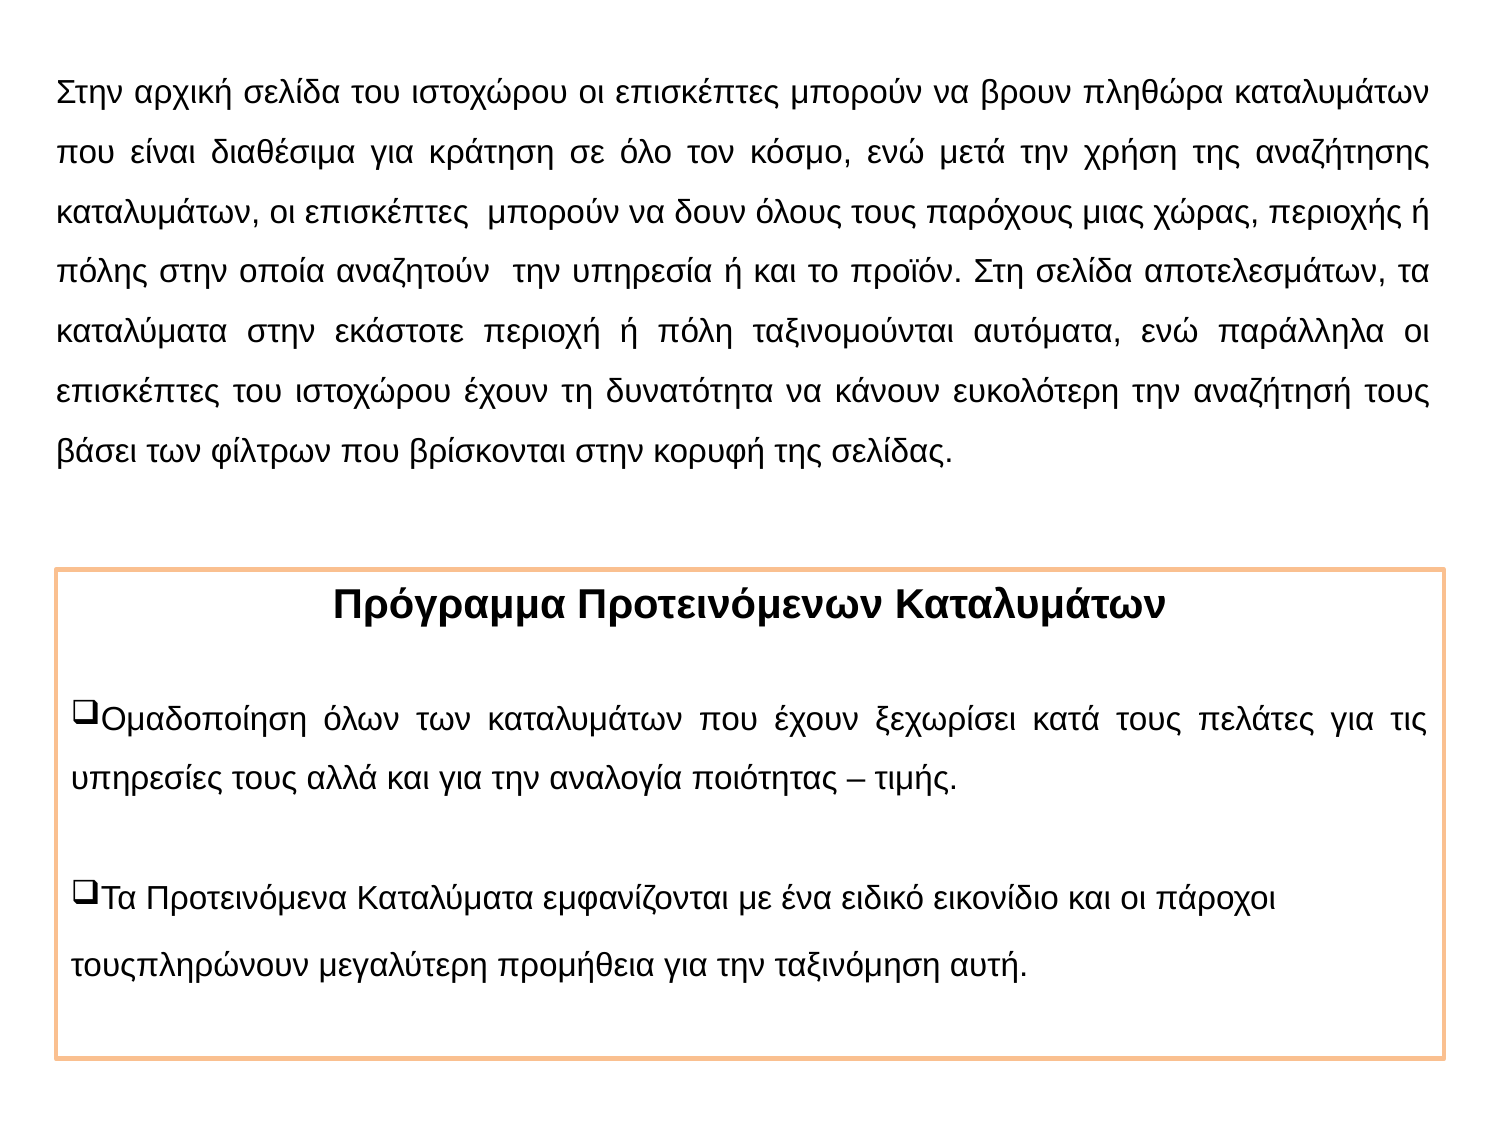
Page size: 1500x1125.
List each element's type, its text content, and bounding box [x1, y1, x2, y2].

text_box Στην αρχική σελίδα του ιστοχώρου οι επισκέπτες μπορούν να βρουν πληθώρα καταλυμάτων που είναι διαθέσιμα για κράτηση σε όλο τον κόσμο, ενώ μετά την χρήση της αναζήτησης καταλυμάτων, οι επισκέπτες μπορούν να δουν όλους τους παρόχους μιας χώρας, περιοχής ή πόλης στην οποία αναζητούν την υπηρεσία ή και το προϊόν. Στη σελίδα αποτελεσμάτων, τα καταλύματα στην εκάστοτε περιοχή ή πόλη ταξινομούνται αυτόματα, ενώ παράλληλα οι επισκέπτες του ιστοχώρου έχουν τη δυνατότητα να κάνουν ευκολότερη την αναζήτησή τους βάσει των φίλτρων που βρίσκονται στην κορυφή της σελίδας. [41, 42, 1447, 477]
text_box Πρόγραμμα Προτεινόμενων Καταλυμάτων Ομαδοποίηση όλων των καταλυμάτων που έχουν ξεχωρίσει κατά τους πελάτες για τις υπηρεσίες τους αλλά και για την αναλογία ποιότητας – τιμής. Τα Προτεινόμενα Καταλύματα εμφανίζονται με ένα ειδικό εικονίδιο και οι πάροχοι τουςπληρώνουν μεγαλύτερη προμήθεια για την ταξινόμηση αυτή. [56, 569, 1444, 1059]
